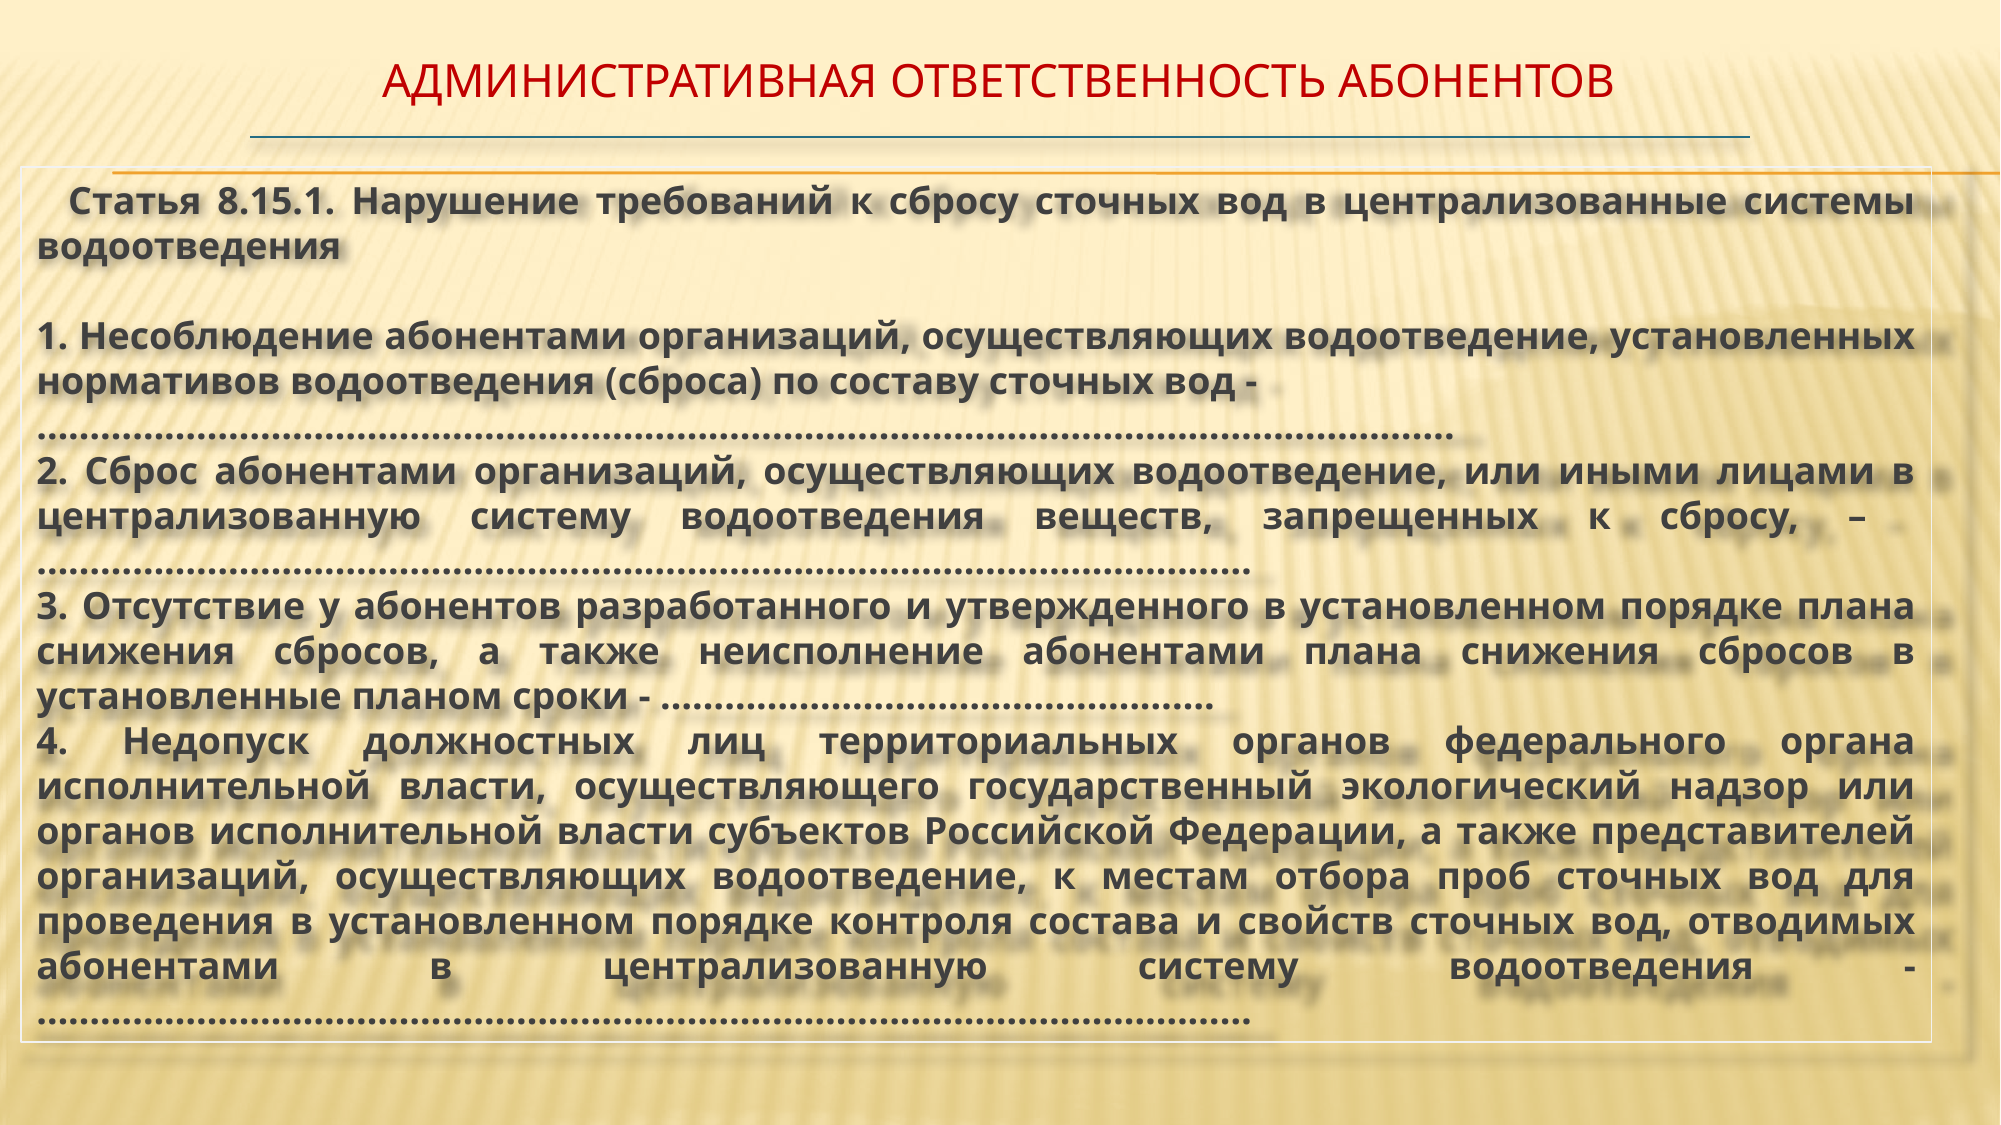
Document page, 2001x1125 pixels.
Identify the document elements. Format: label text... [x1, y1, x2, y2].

text_box Статья 8.15.1. Нарушение требований к сбросу сточных вод в централизованные системы водоотведения 1. Несоблюдение абонентами организаций, осуществляющих водоотведение, установленных нормативов водоотведения (сброса) по составу сточных вод - ……………………………………………………………………………………………………………………. 2. Сброс абонентами организаций, осуществляющих водоотведение, или иными лицами в централизованную систему водоотведения веществ, запрещенных к сбросу, – …………………………………………………………………………………………………… 3. Отсутствие у абонентов разработанного и утвержденного в установленном порядке плана снижения сбросов, а также неисполнение абонентами плана снижения сбросов в установленные планом сроки - ……………………………………………. 4. Недопуск должностных лиц территориальных органов федерального органа исполнительной власти, осуществляющего государственный экологический надзор или органов исполнительной власти субъектов Российской Федерации, а также представителей организаций, осуществляющих водоотведение, к местам отбора проб сточных вод для проведения в установленном порядке контроля состава и свойств сточных вод, отводимых абонентами в централизованную систему водоотведения - …………………………………………………………………………………………………… [20, 166, 1932, 1043]
text_box АДМИНИСТРАТИВНАЯ ОТВЕТСТВЕННОСТЬ АБОНЕНТОВ [208, 43, 1791, 114]
text_box [952, 368, 1654, 599]
